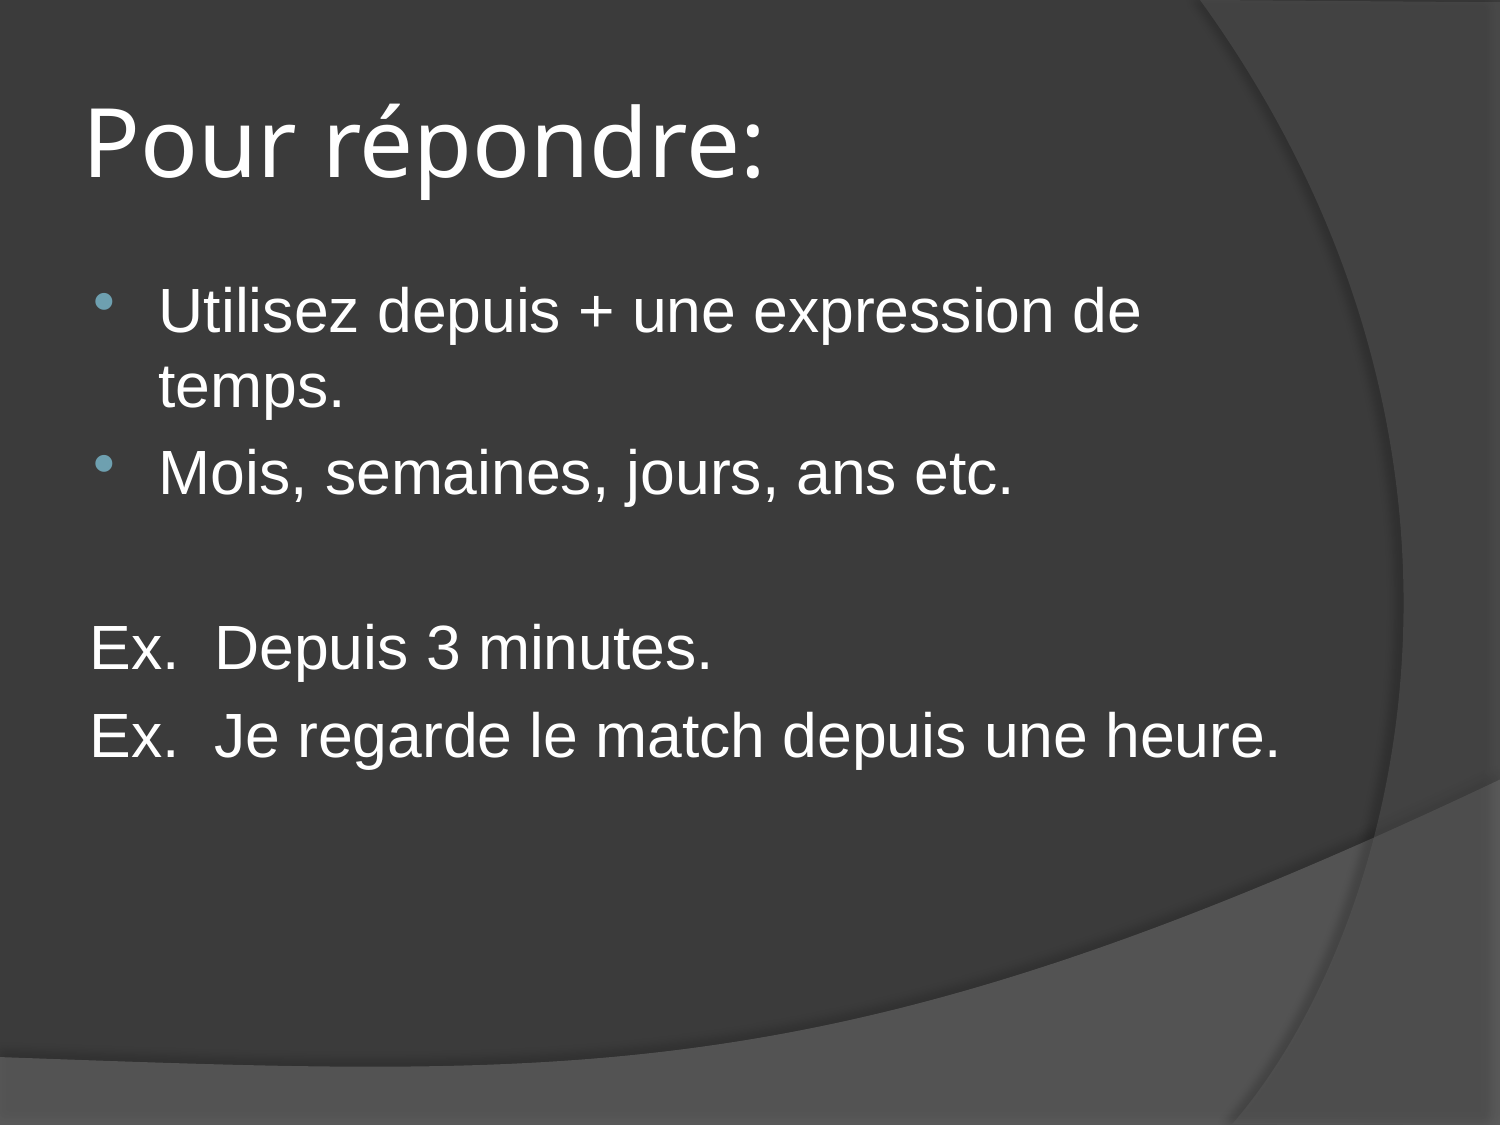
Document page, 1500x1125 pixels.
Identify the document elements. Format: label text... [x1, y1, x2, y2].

title Pour répondre: [75, 45, 1300, 233]
list Utilisez depuis + une expression de temps. Mois, semaines, jours, ans etc. Ex. Depuis 3 minutes. Ex. Je regarde le match depuis une heure. [75, 262, 1300, 1005]
